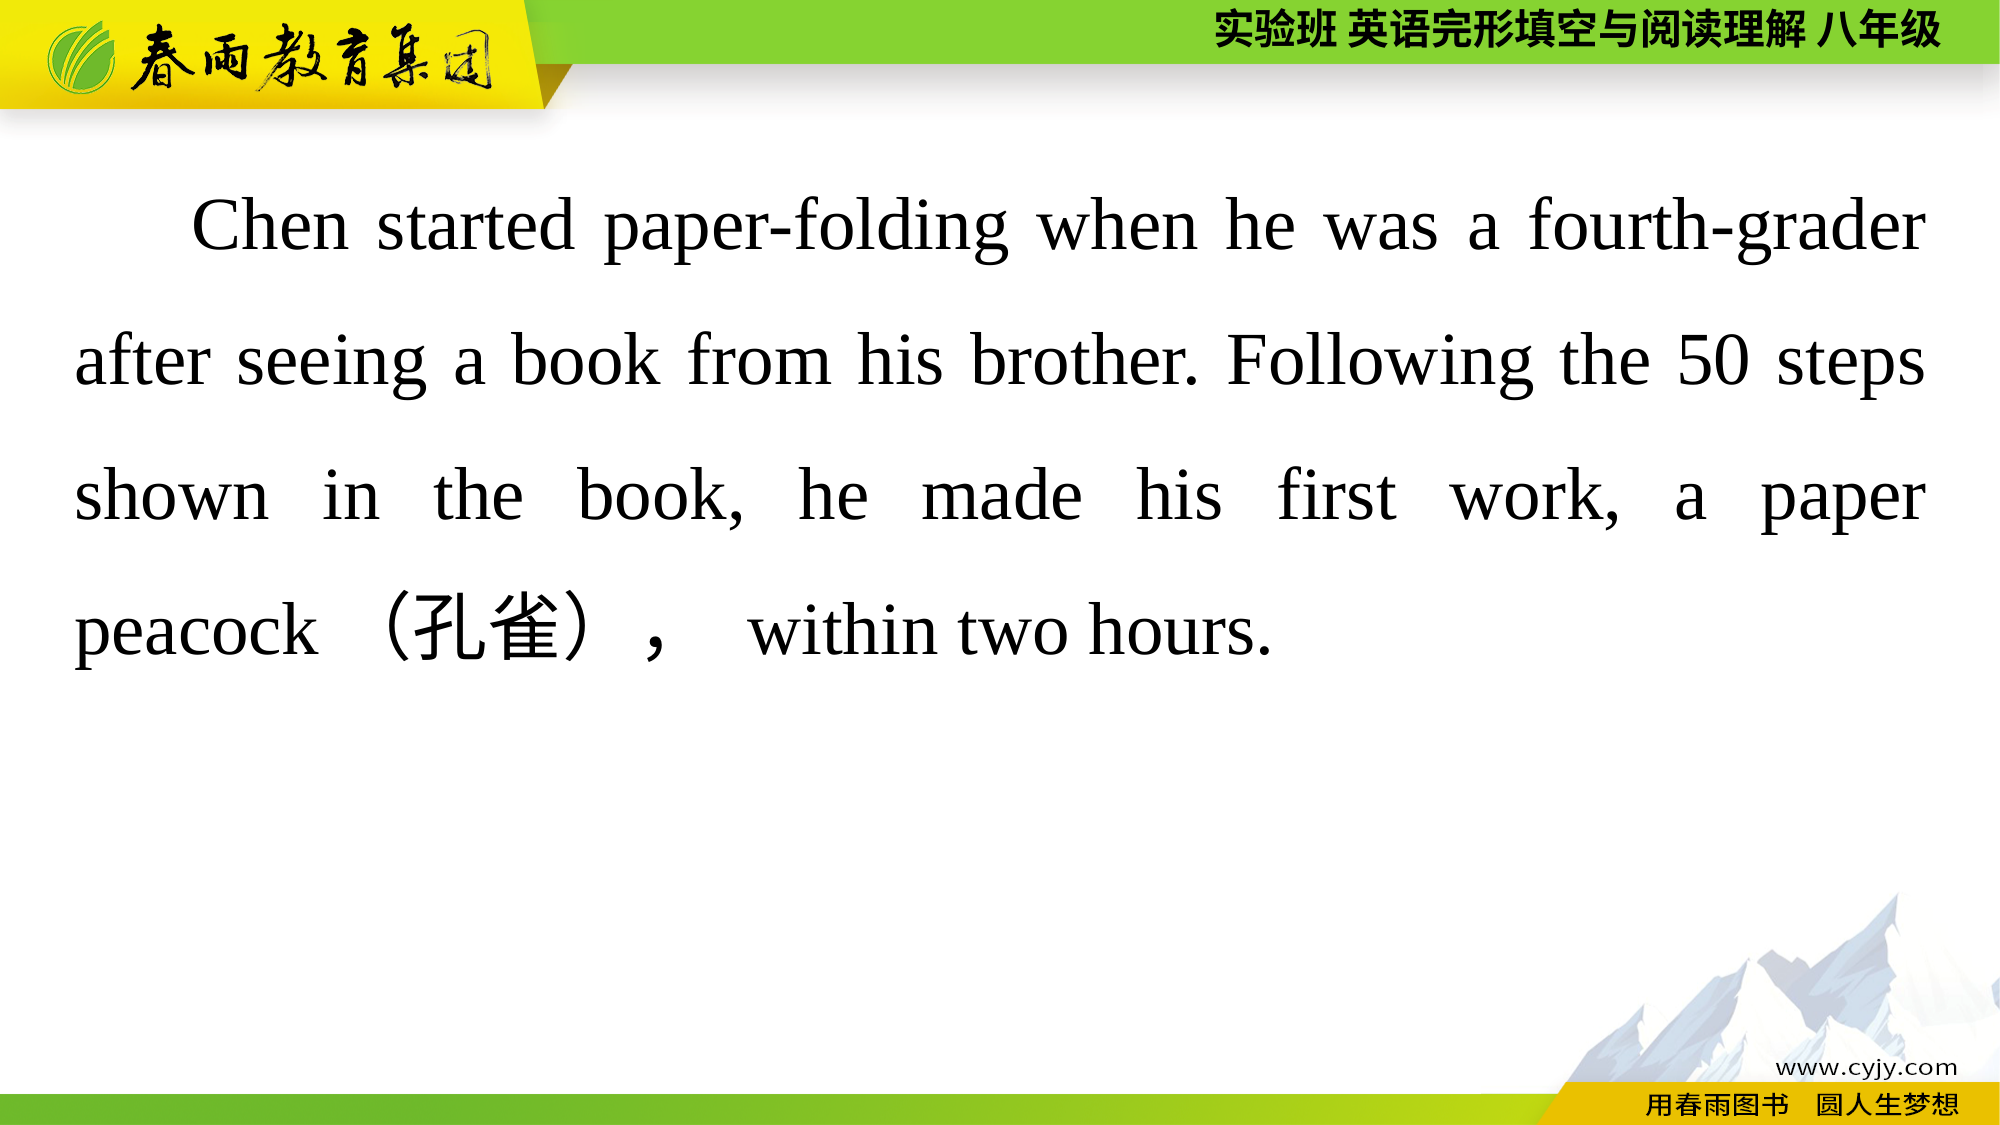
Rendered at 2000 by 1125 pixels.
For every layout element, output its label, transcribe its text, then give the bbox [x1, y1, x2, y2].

list Chen started paper-folding when he was a fourth-grader after seeing a book from his brother. Following the 50 steps shown in the book, he made his first work, a paper peacock（孔雀）， within two hours. [59, 122, 1944, 683]
picture [0, 0, 2000, 1125]
